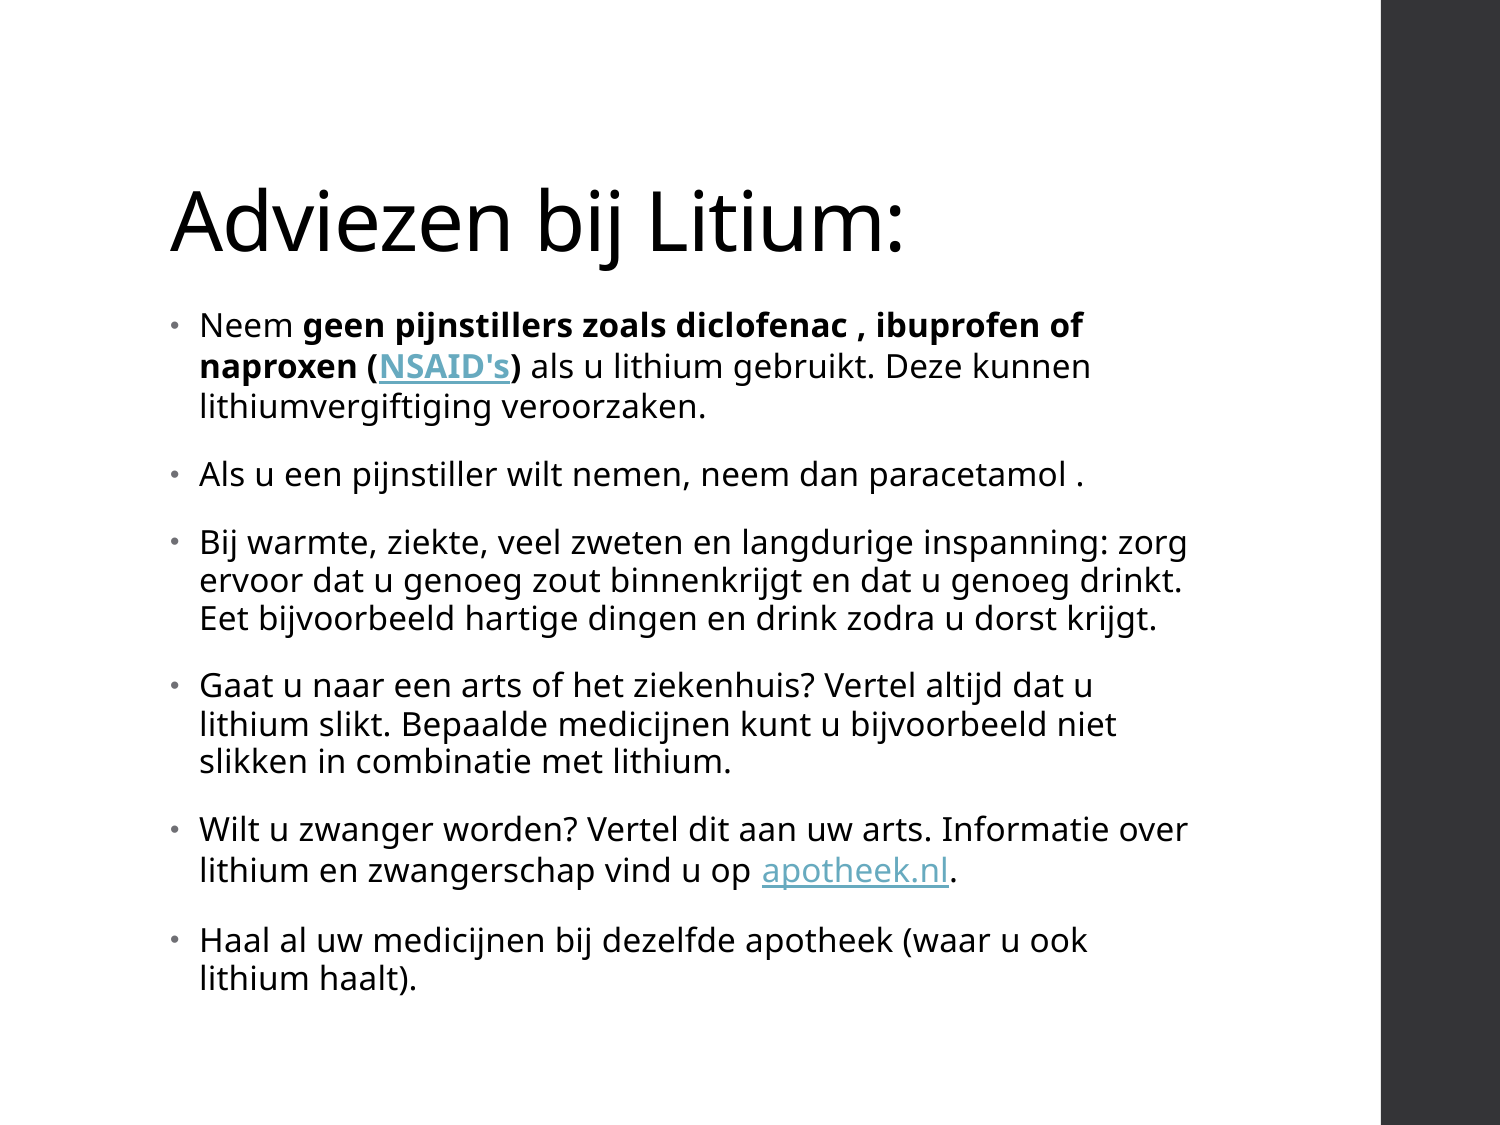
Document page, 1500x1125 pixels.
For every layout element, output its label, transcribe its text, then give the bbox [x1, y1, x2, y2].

list Neem geen pijnstillers zoals diclofenac , ibuprofen of naproxen (NSAID's) als u lithium gebruikt. Deze kunnen lithiumvergiftiging veroorzaken. Als u een pijnstiller wilt nemen, neem dan paracetamol . Bij warmte, ziekte, veel zweten en langdurige inspanning: zorg ervoor dat u genoeg zout binnenkrijgt en dat u genoeg drinkt. Eet bijvoorbeeld hartige dingen en drink zodra u dorst krijgt. Gaat u naar een arts of het ziekenhuis? Vertel altijd dat u lithium slikt. Bepaalde medicijnen kunt u bijvoorbeeld niet slikken in combinatie met lithium. Wilt u zwanger worden? Vertel dit aan uw arts. Informatie over lithium en zwangerschap vind u op apotheek.nl. Haal al uw medicijnen bij dezelfde apotheek (waar u ook lithium haalt). [155, 299, 1213, 1014]
title Adviezen bij Litium: [155, 60, 1348, 278]
